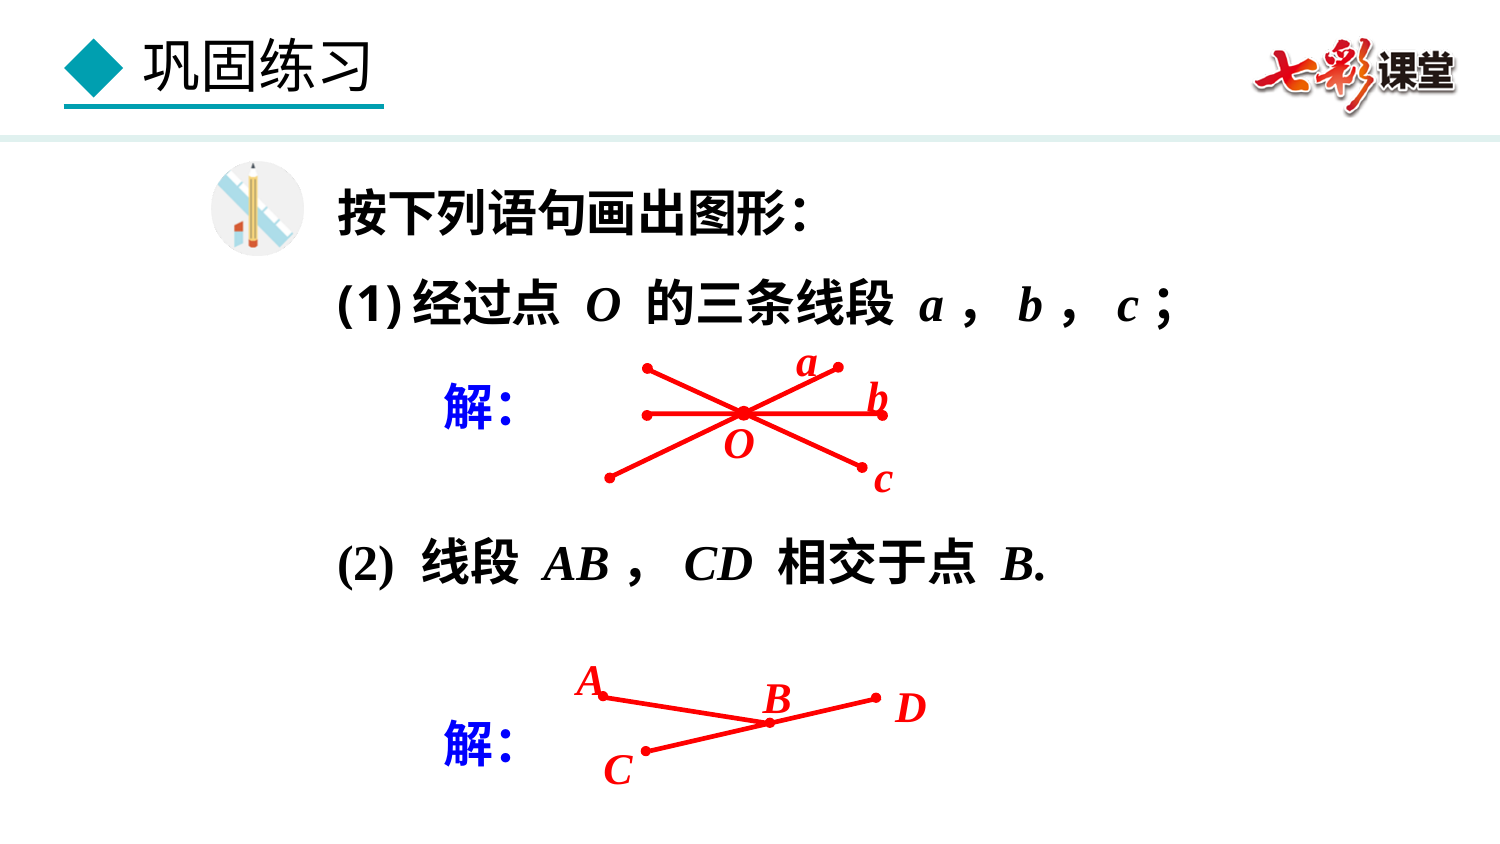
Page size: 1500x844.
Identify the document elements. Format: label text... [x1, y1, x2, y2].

picture [1249, 32, 1461, 118]
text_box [428, 644, 952, 802]
picture [211, 161, 304, 257]
text_box 按下列语句画出图形： 经过点 O 的三条线段 a，b，c； (2) 线段 AB，CD 相交于点 B. [322, 91, 1174, 651]
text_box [428, 325, 926, 510]
